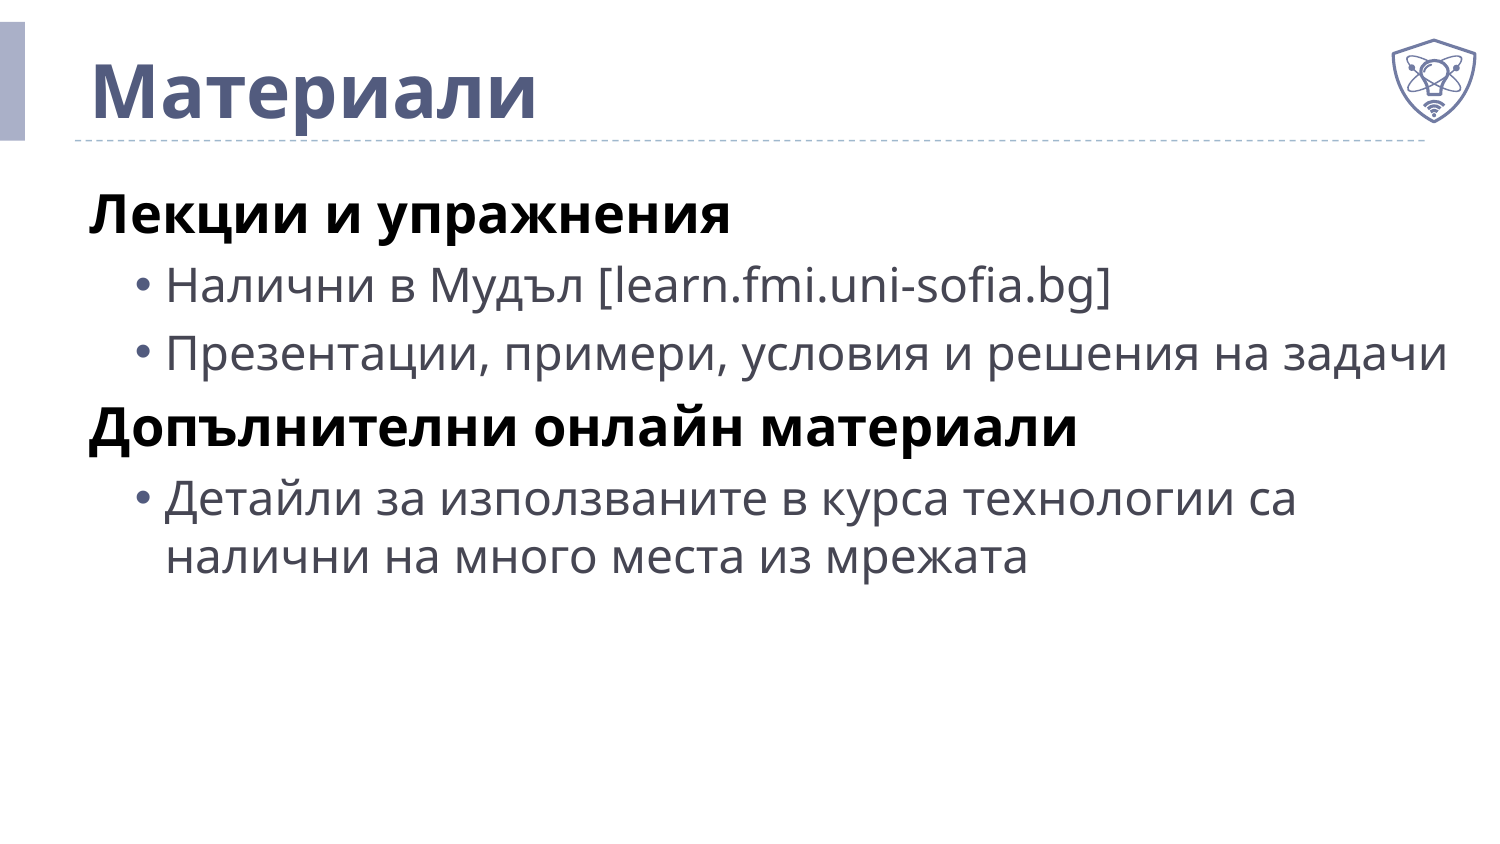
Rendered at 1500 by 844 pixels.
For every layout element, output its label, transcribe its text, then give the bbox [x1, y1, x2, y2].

list Лекции и упражнения Налични в Мудъл [learn.fmi.uni-sofia.bg] Презентации, примери, условия и решения на задачи Допълнителни онлайн материали Детайли за използваните в курса технологии са налични на много места из мрежата [75, 171, 1475, 835]
title Материали [75, 18, 1475, 141]
